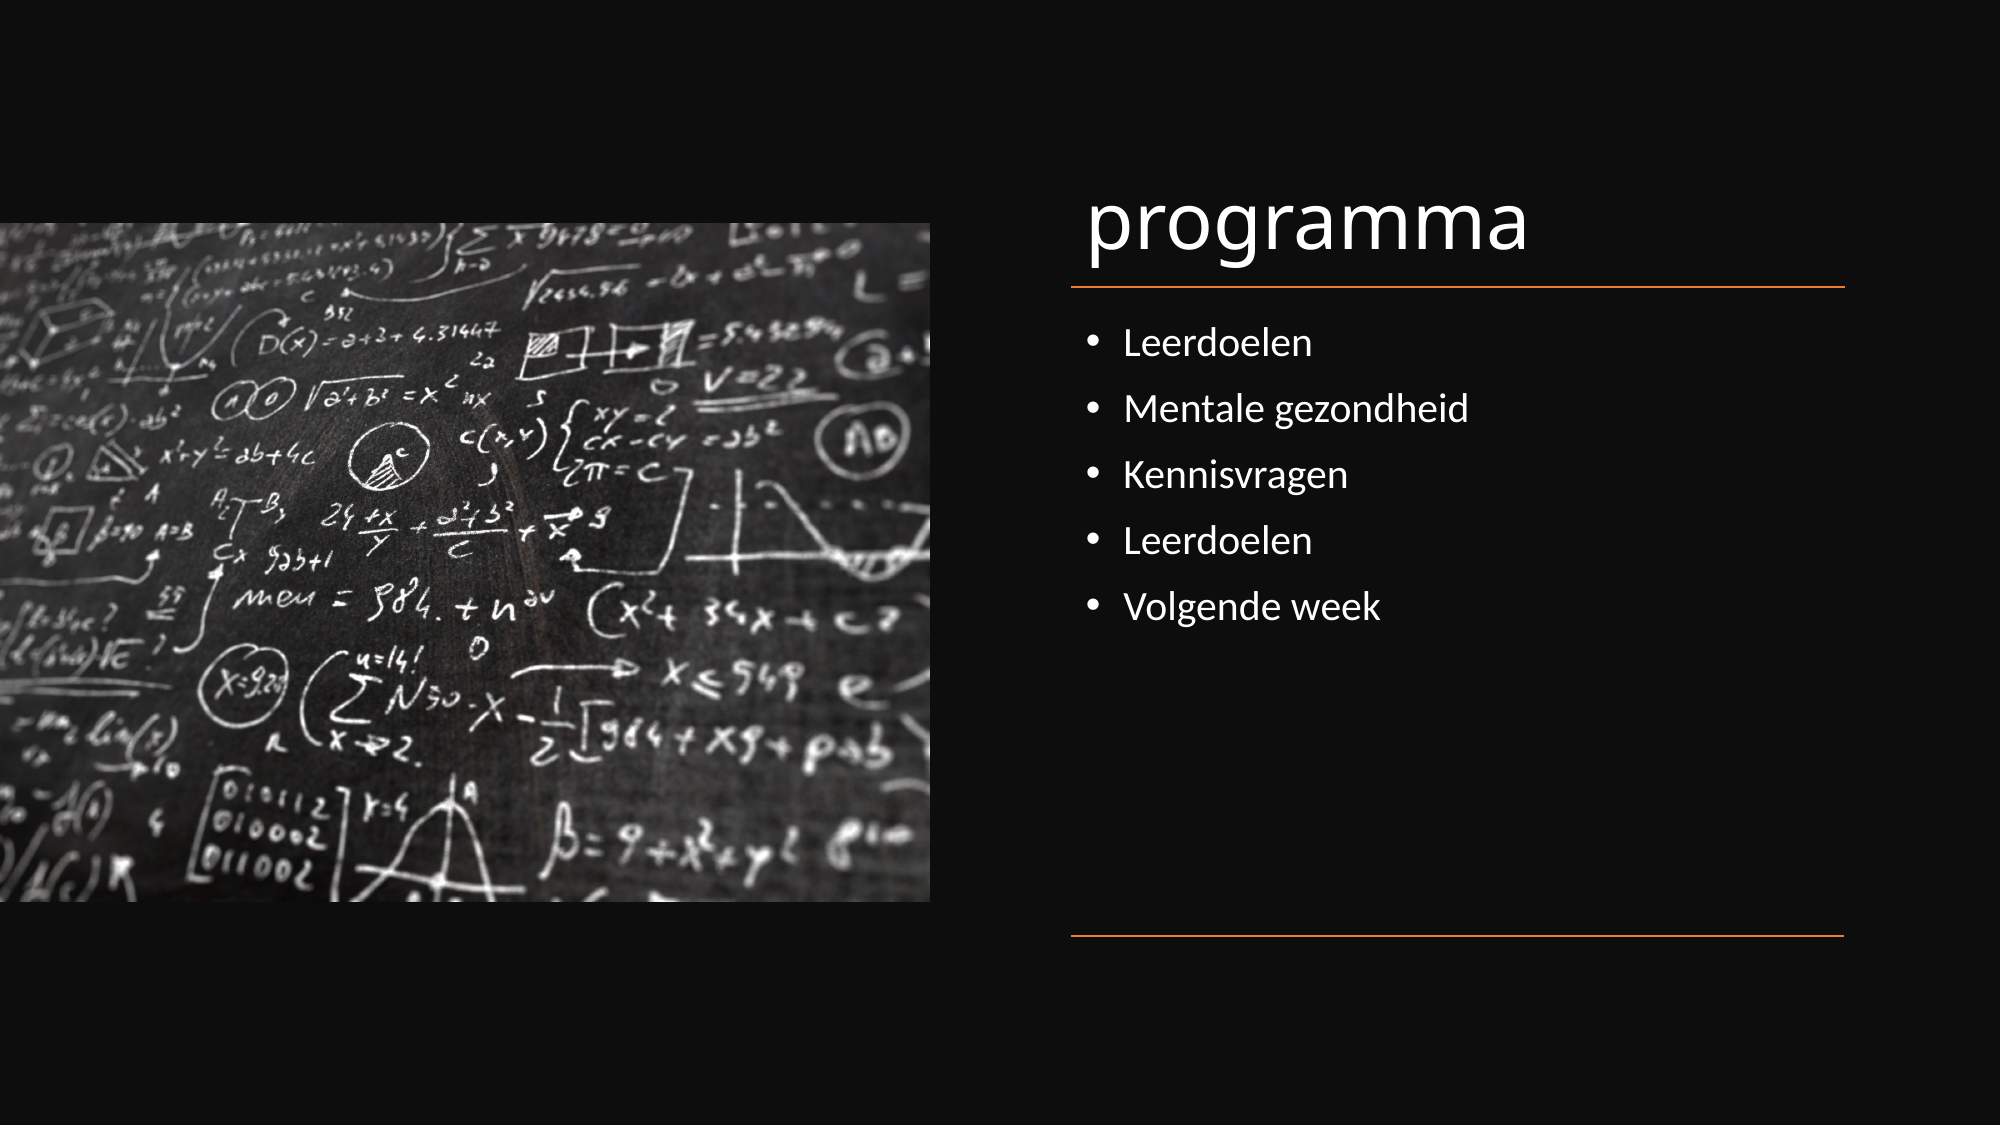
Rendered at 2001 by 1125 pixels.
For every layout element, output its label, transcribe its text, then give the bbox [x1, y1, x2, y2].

title programma [1070, 73, 1845, 275]
picture [0, 223, 930, 902]
text_box [0, 0, 2000, 1125]
list Leerdoelen Mentale gezondheid Kennisvragen Leerdoelen Volgende week [1070, 313, 1845, 912]
